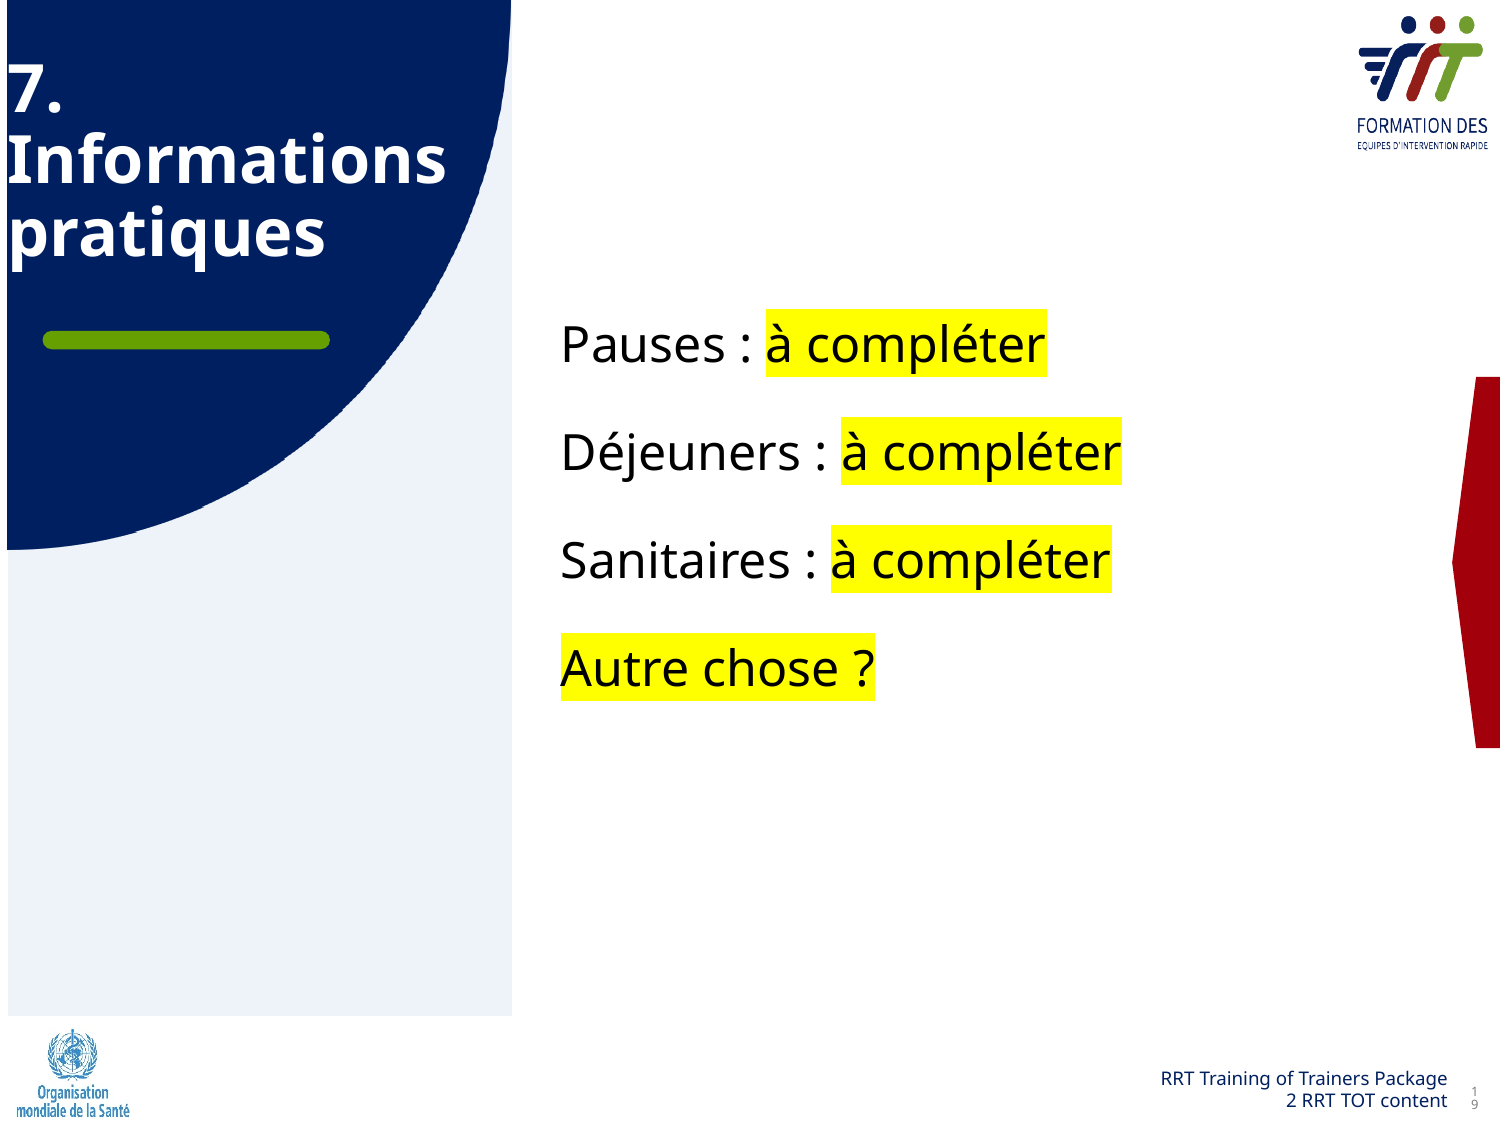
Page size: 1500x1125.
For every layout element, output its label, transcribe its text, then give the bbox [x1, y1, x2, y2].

picture [1357, 15, 1488, 151]
list Pauses : à compléter Déjeuners : à compléter Sanitaires : à compléter Autre chose ? [552, 311, 1404, 806]
title 7. Informations pratiques [0, 38, 500, 287]
picture [15, 1027, 130, 1118]
picture [6, 0, 512, 1018]
